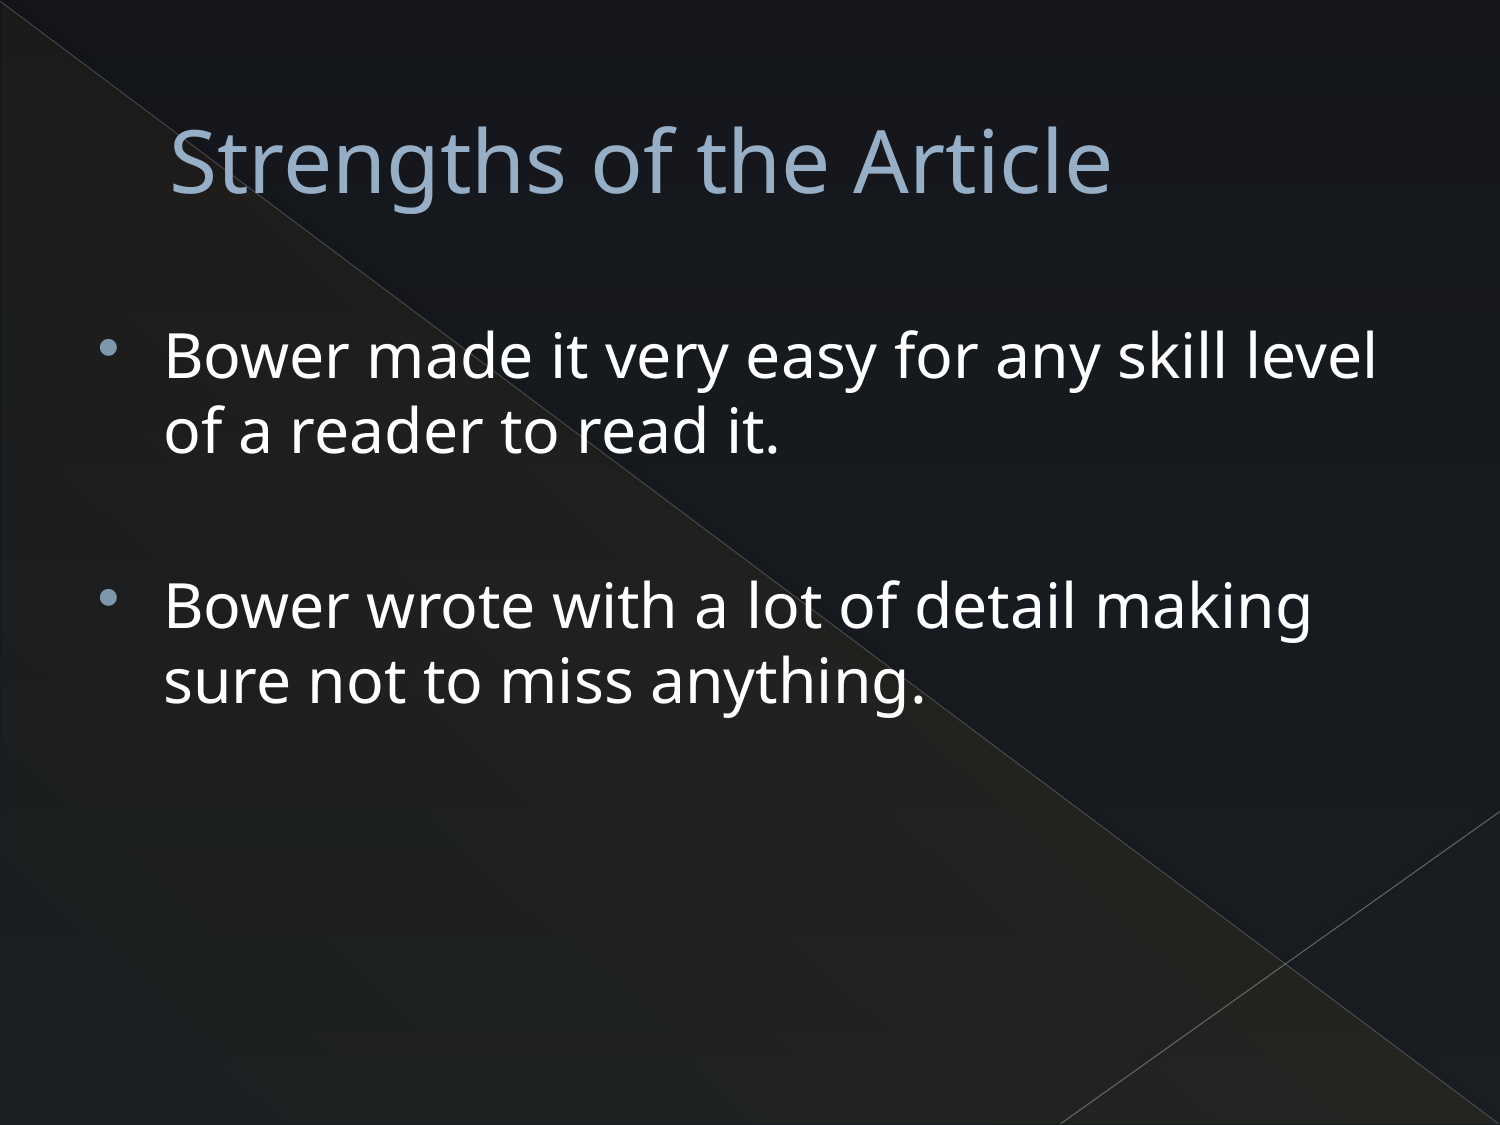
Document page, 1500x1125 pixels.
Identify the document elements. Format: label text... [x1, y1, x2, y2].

title Strengths of the Article [75, 43, 1425, 274]
list Bower made it very easy for any skill level of a reader to read it. Bower wrote with a lot of detail making sure not to miss anything. [75, 308, 1425, 1059]
